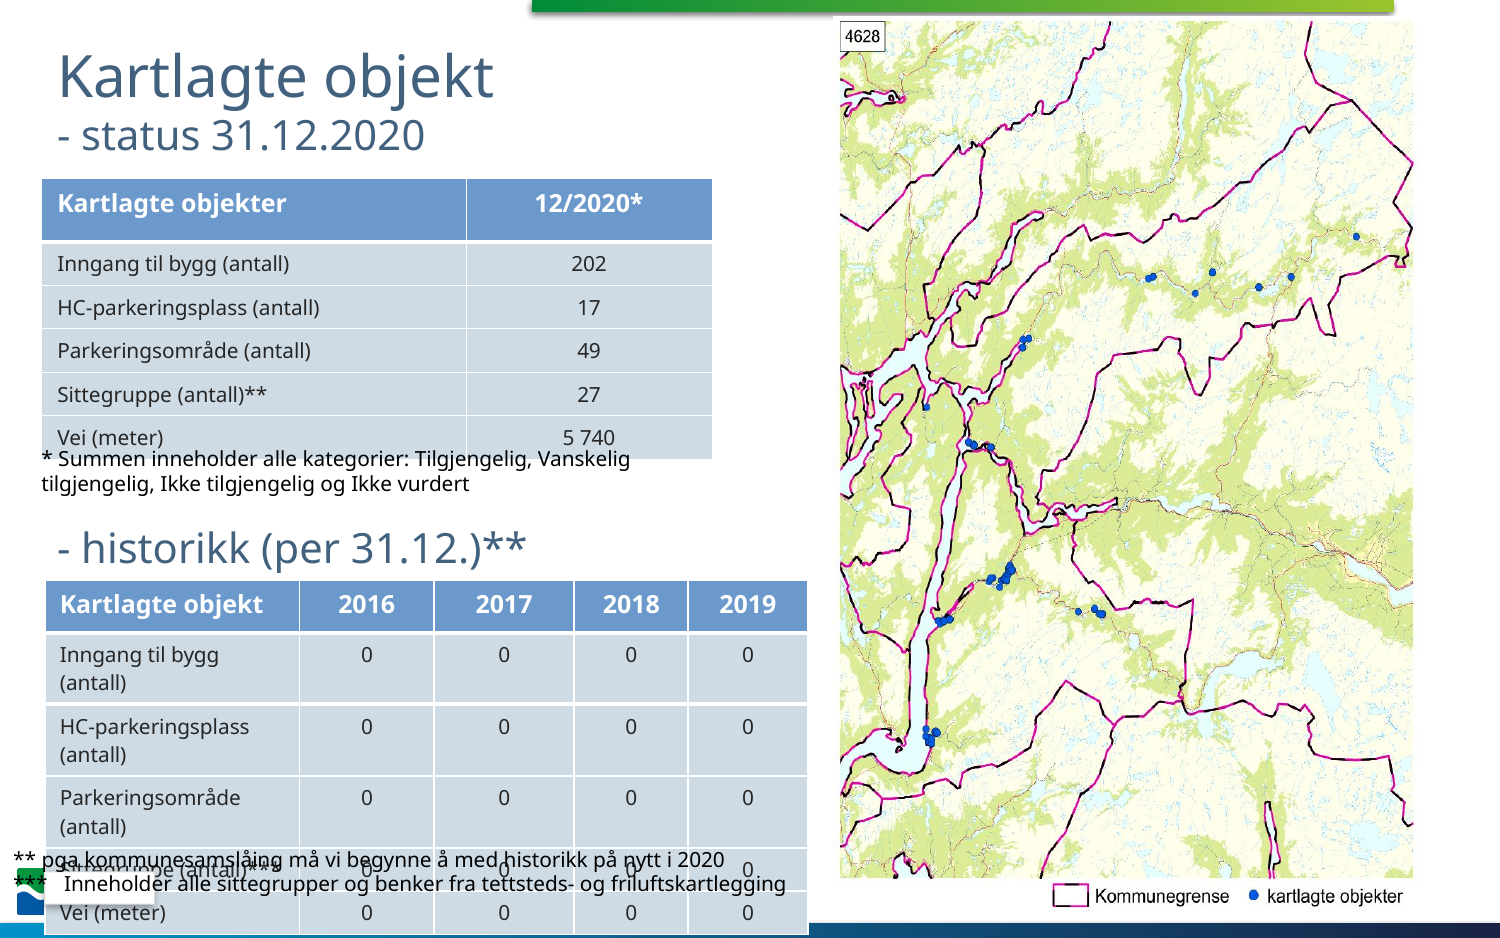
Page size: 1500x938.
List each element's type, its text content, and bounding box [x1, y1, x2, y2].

table_cell HC-parkeringsplass (antall) [42, 286, 466, 328]
table_cell 0 [575, 904, 687, 934]
table_cell HC-parkeringsplass (antall) [46, 706, 299, 775]
table_cell Vei (meter) [42, 416, 466, 438]
text_box * Summen inneholder alle kategorier: Tilgjengelig, Vanskelig tilgjengelig, Ikke tilgjengelig og Ikke vurdert [26, 438, 711, 504]
table_cell 0 [802, 849, 807, 890]
table_cell 49 [467, 329, 712, 372]
table_cell Parkeringsområde (antall) [46, 777, 299, 838]
table_cell 0 [689, 892, 807, 934]
table_header Kartlagte objekt [46, 581, 299, 631]
table_cell 0 [575, 635, 687, 702]
table_cell 0 [300, 777, 433, 838]
table_cell 0 [300, 904, 433, 934]
table_cell 0 [435, 777, 573, 838]
table_header 2019 [689, 581, 807, 631]
text_box Kartlagte objekt - status 31.12.2020 [42, 24, 828, 167]
table_cell 0 [689, 635, 807, 702]
table_header 2016 [300, 581, 433, 631]
table_cell Parkeringsområde (antall) [42, 329, 466, 372]
table_cell 27 [467, 373, 712, 415]
table_cell Vei (meter) [46, 904, 299, 934]
table_header 2018 [575, 581, 687, 631]
table_cell 0 [435, 635, 573, 702]
table_cell Sittegruppe (antall)** [42, 373, 466, 415]
table_cell 0 [300, 635, 433, 702]
table_cell 0 [435, 706, 573, 775]
table_cell 0 [689, 777, 807, 847]
picture [833, 16, 1419, 913]
table_cell 5 740 [467, 416, 712, 459]
table_cell 17 [467, 286, 712, 328]
table_header Kartlagte objekter [42, 179, 466, 240]
table_cell Inngang til bygg (antall) [42, 244, 466, 285]
table_header 12/2020* [467, 179, 712, 240]
table_cell 0 [435, 904, 573, 934]
table_cell Inngang til bygg (antall) [46, 635, 299, 702]
text_box - historikk (per 31.12.)** [42, 496, 828, 580]
text_box ** pga kommunesamslåing må vi begynne å med historikk på nytt i 2020 *** Inneholder alle sittegrupper og benker fra tettsteds- og friluftskartlegging [0, 838, 802, 904]
table_cell 0 [575, 777, 687, 838]
table_header 2017 [435, 581, 573, 631]
table_cell 202 [467, 244, 712, 285]
table_cell 0 [300, 706, 433, 775]
table_cell 0 [575, 706, 687, 775]
table_cell 0 [689, 706, 807, 775]
